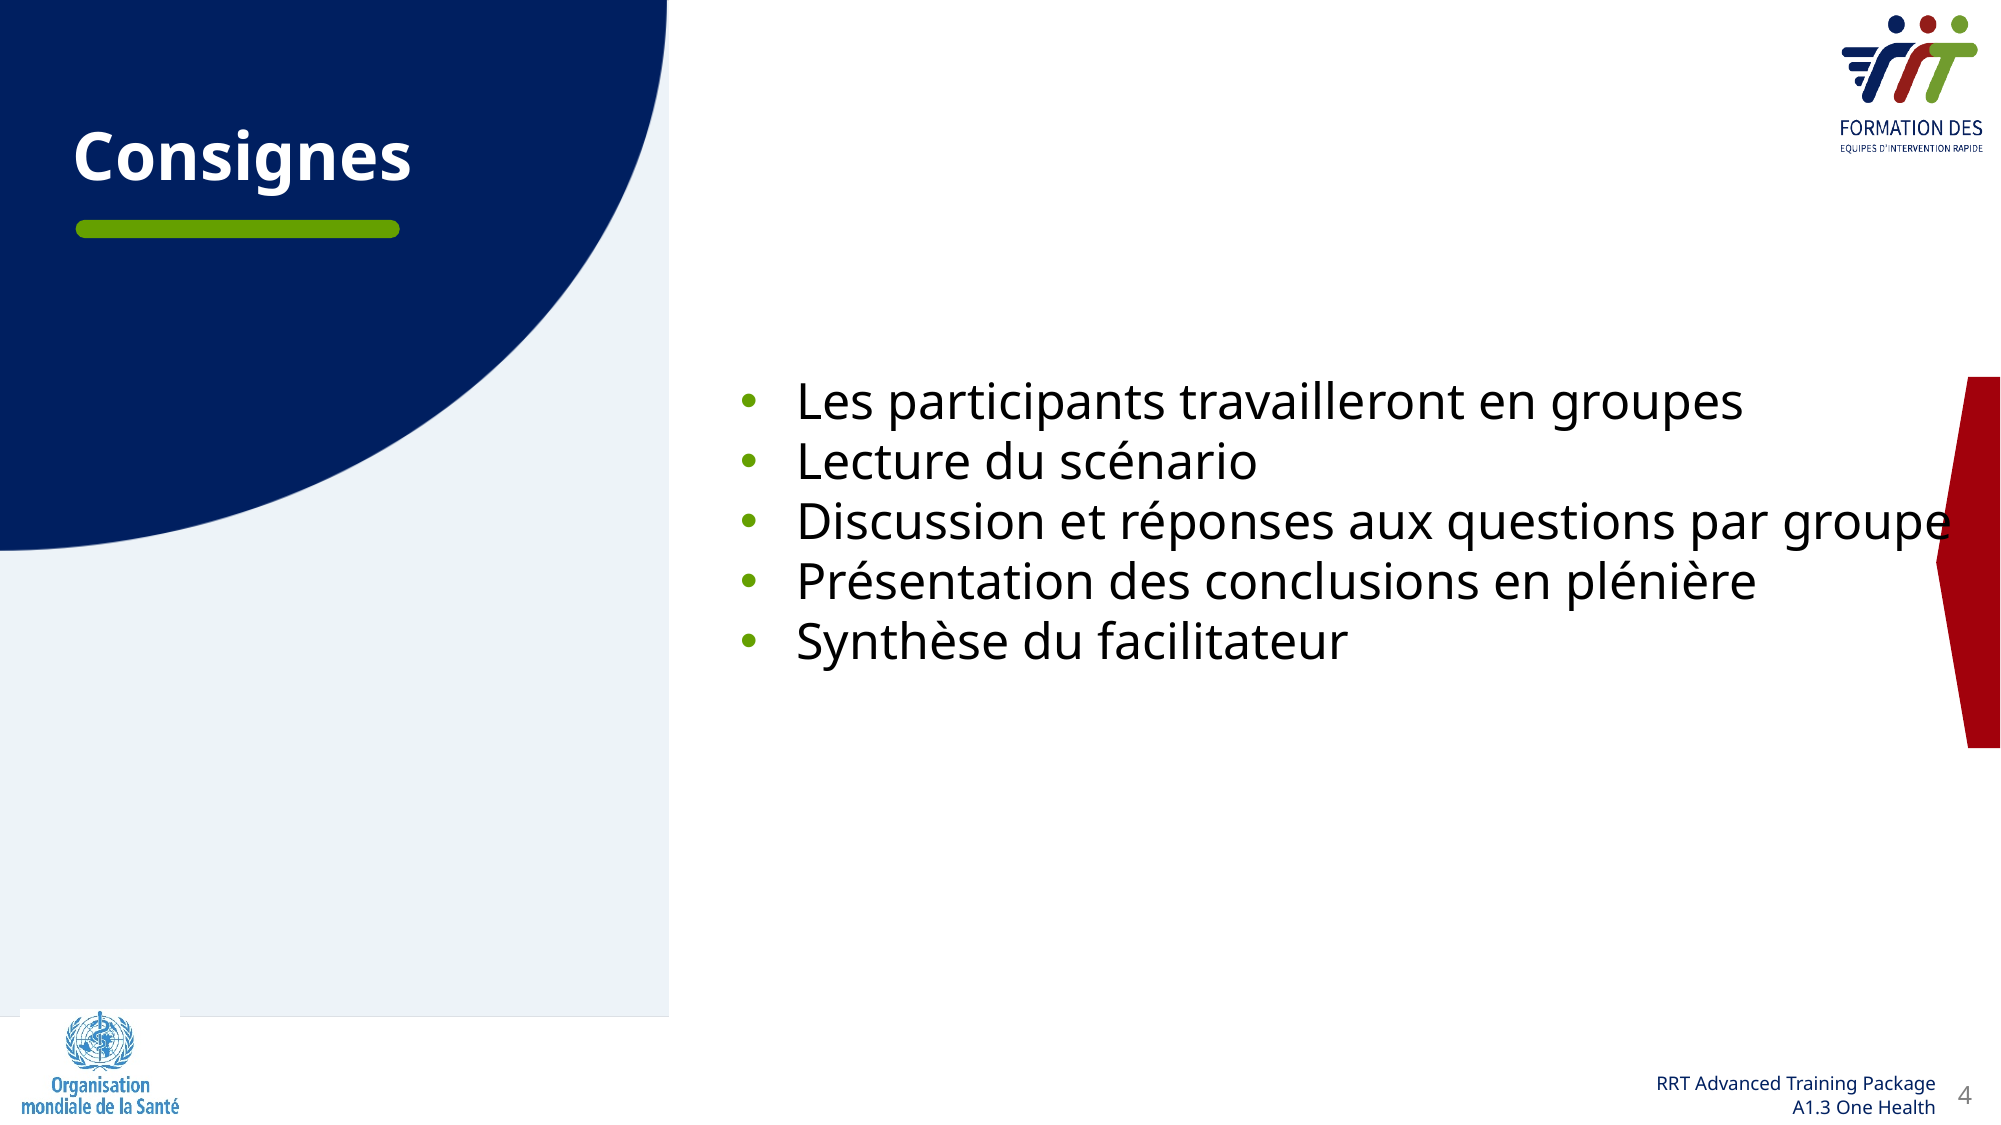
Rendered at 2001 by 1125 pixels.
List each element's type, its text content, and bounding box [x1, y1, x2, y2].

picture [1840, 14, 1983, 154]
title Consignes [64, 114, 602, 208]
text_box [75, 219, 400, 239]
picture [0, 0, 669, 1115]
text_box Les participants travailleront en groupes Lecture du scénario Discussion et réponses aux questions par groupe Présentation des conclusions en plénière Synthèse du facilitateur [732, 362, 2000, 738]
